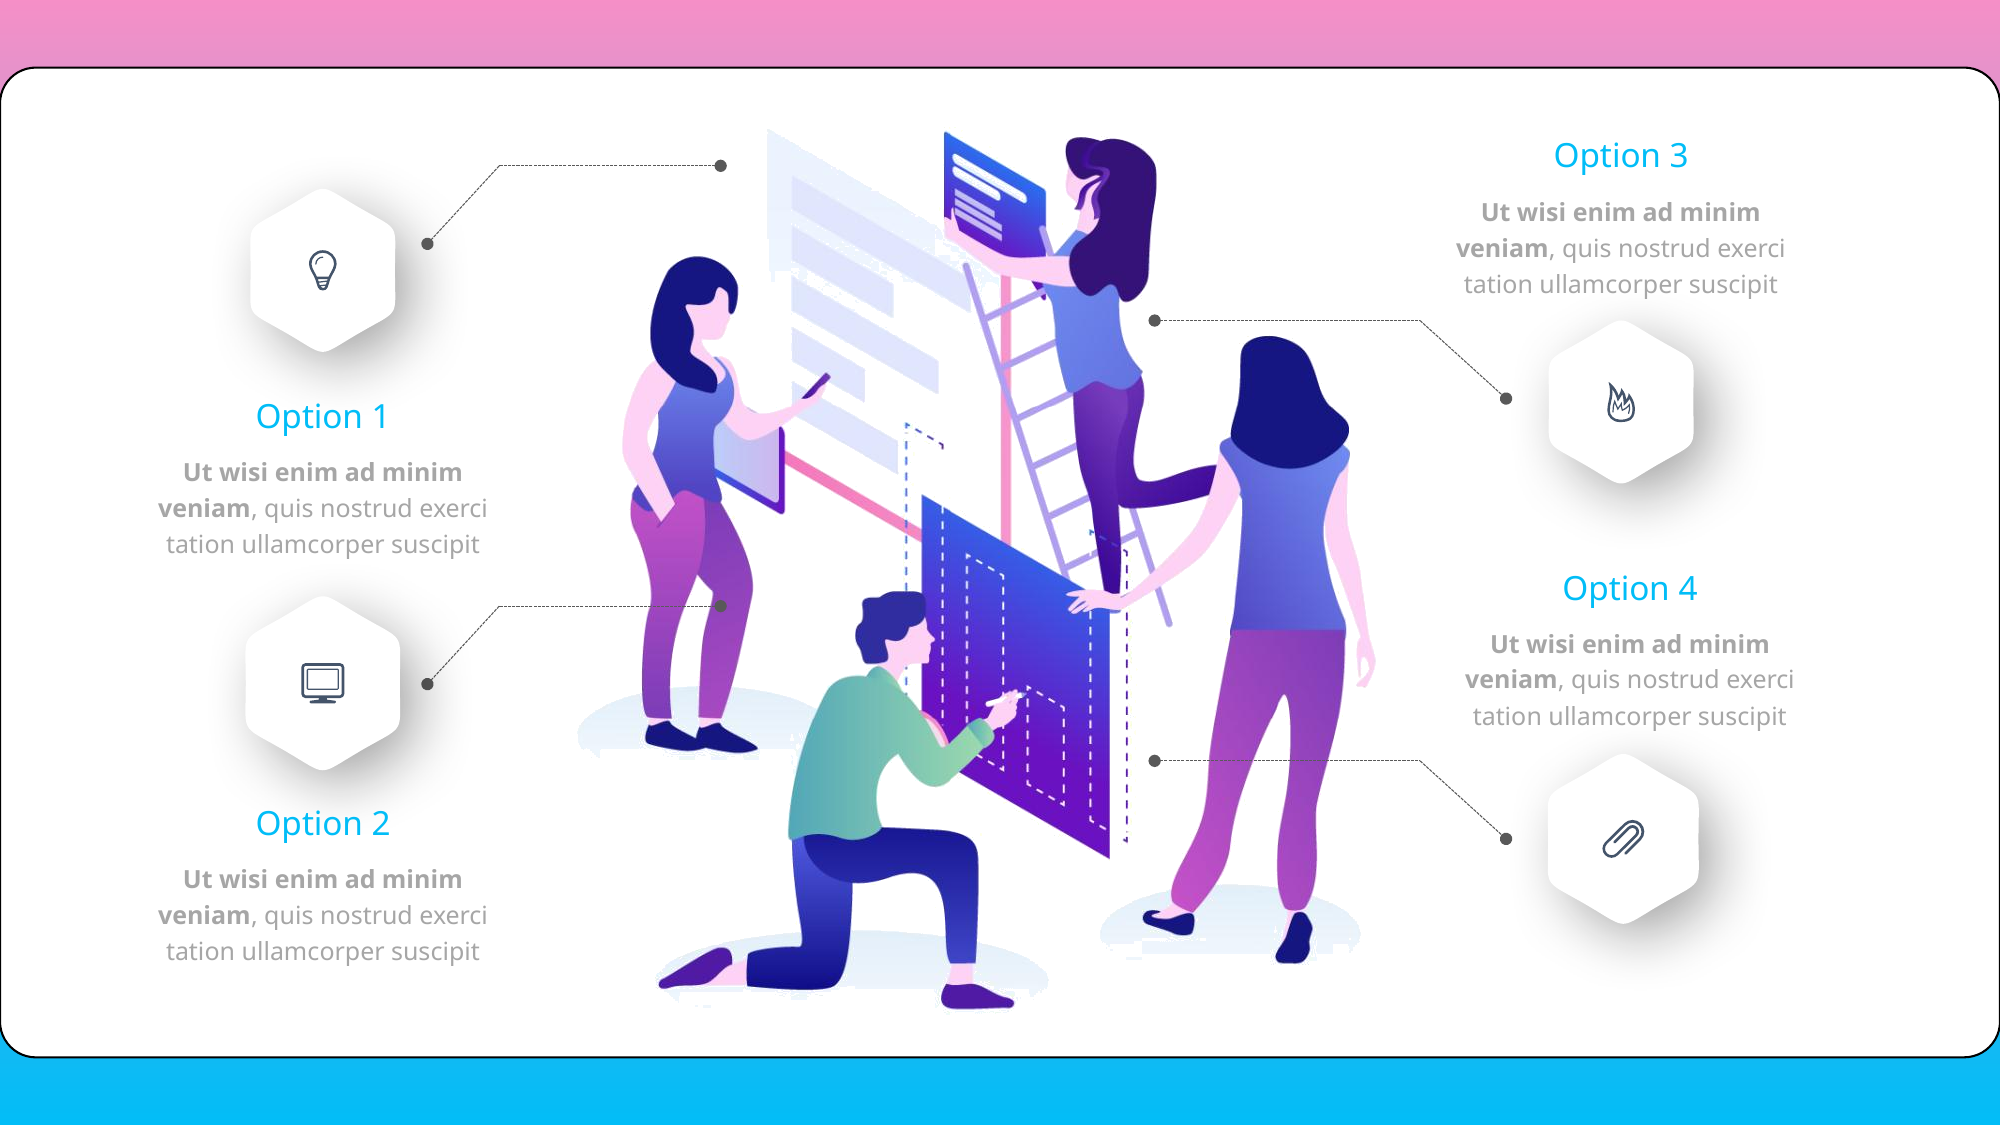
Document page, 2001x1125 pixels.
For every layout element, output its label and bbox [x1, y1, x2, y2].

text_box [427, 606, 721, 685]
text_box [0, 66, 2000, 1059]
text_box [245, 596, 401, 771]
text_box [1548, 320, 1694, 484]
text_box [117, 786, 529, 975]
text_box [1547, 753, 1699, 924]
text_box [1415, 119, 1827, 308]
text_box [117, 379, 529, 568]
text_box [250, 188, 396, 352]
text_box [1424, 551, 1836, 739]
text_box [1154, 760, 1507, 839]
picture [296, 95, 1605, 1030]
text_box [427, 165, 721, 244]
text_box [1154, 320, 1507, 399]
